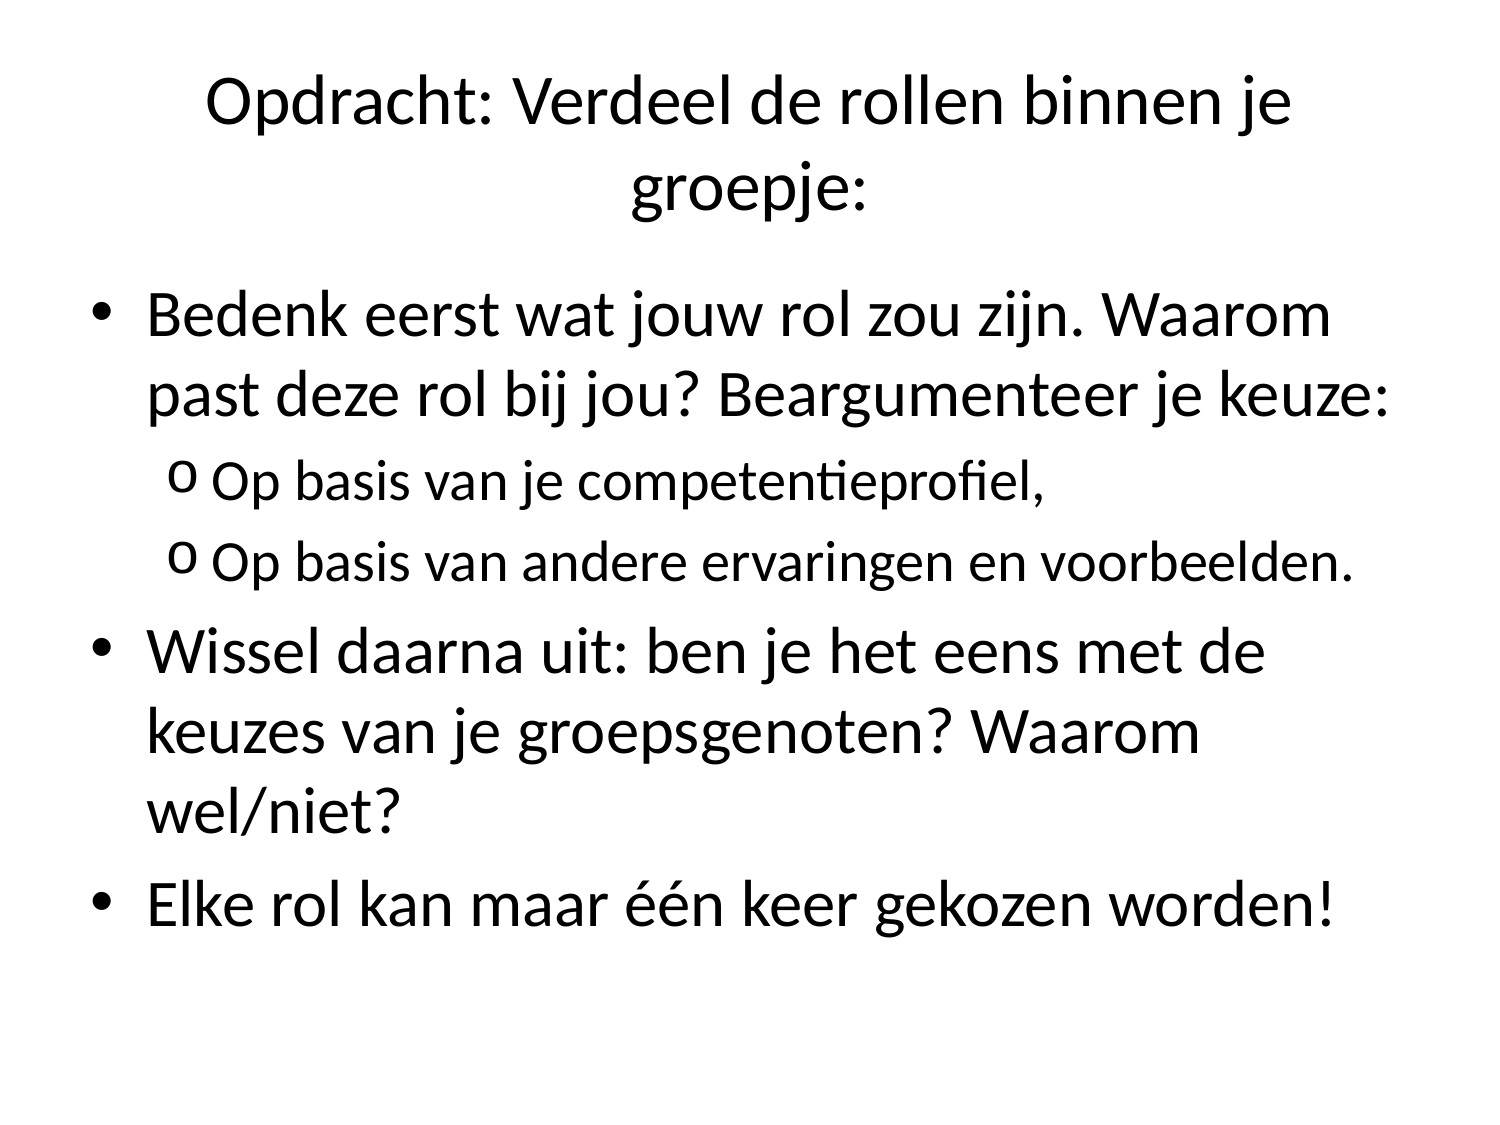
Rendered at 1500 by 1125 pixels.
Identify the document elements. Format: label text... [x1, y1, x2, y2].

list Bedenk eerst wat jouw rol zou zijn. Waarom past deze rol bij jou? Beargumenteer je keuze: Op basis van je competentieprofiel, Op basis van andere ervaringen en voorbeelden. Wissel daarna uit: ben je het eens met de keuzes van je groepsgenoten? Waarom wel/niet? Elke rol kan maar één keer gekozen worden! [75, 262, 1425, 1005]
title Opdracht: Verdeel de rollen binnen je groepje: [75, 45, 1425, 233]
